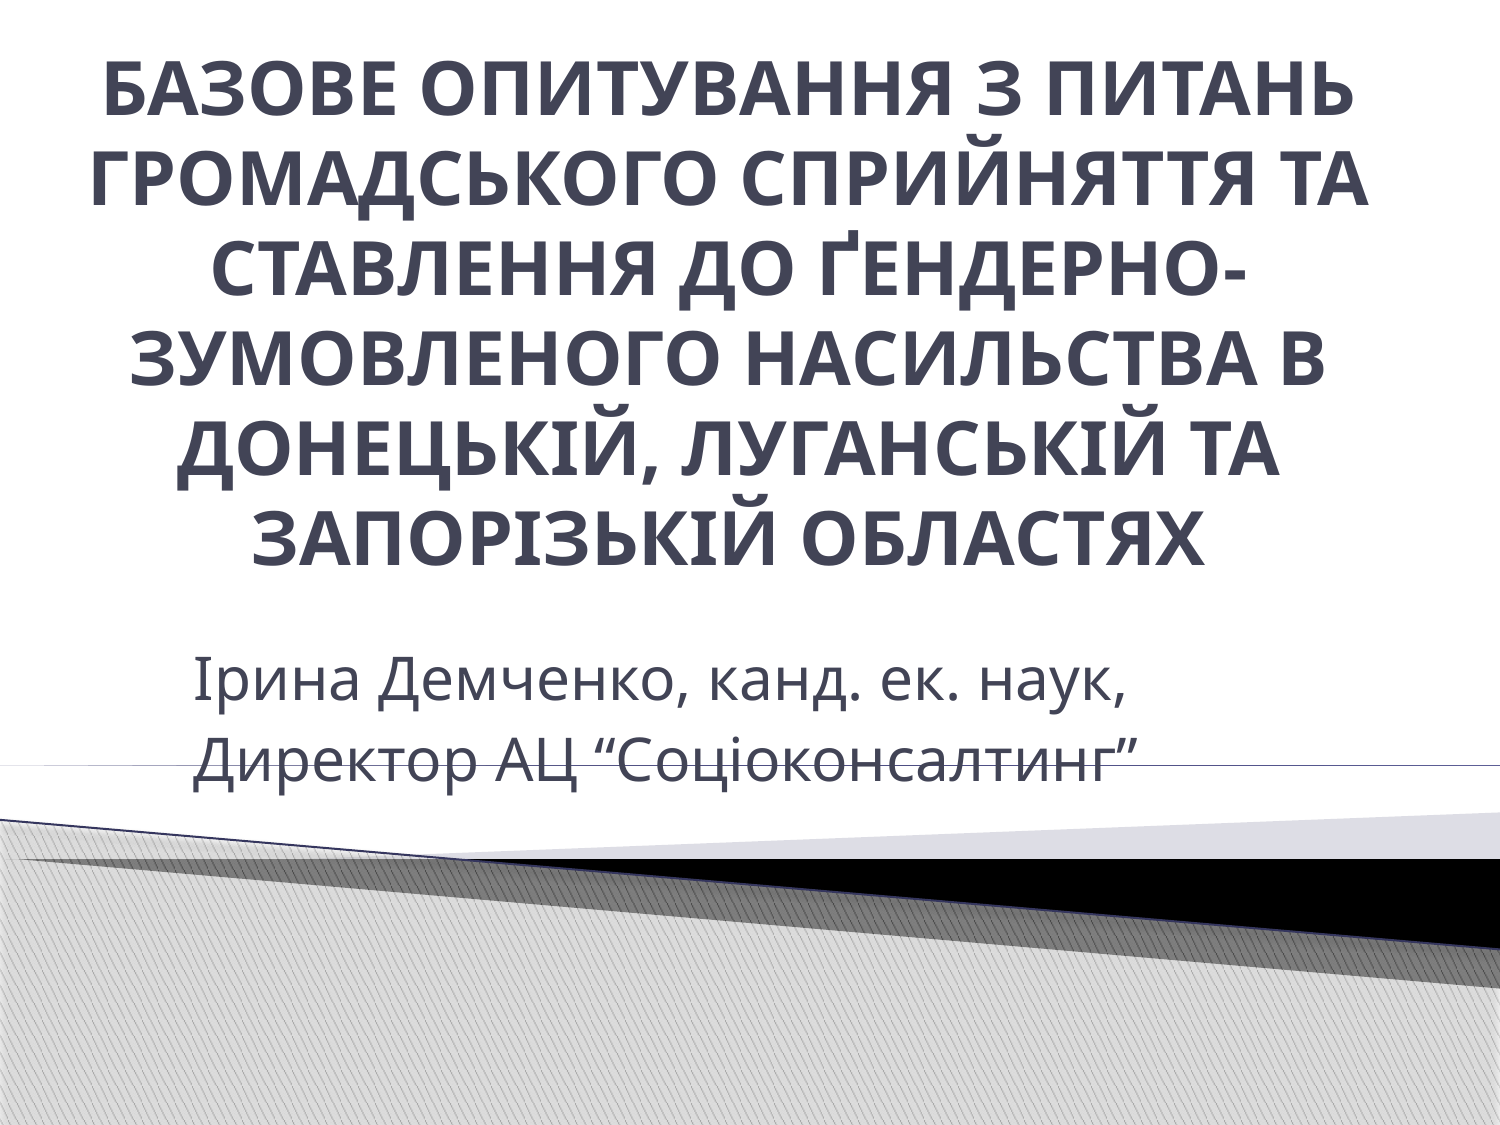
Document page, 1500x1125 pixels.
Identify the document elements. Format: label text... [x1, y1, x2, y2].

picture [5, 859, 1500, 989]
subtitle Ірина Демченко, канд. ек. наук, Директор АЦ “Соціоконсалтинг” [112, 632, 1388, 821]
title БАЗОВЕ ОПИТУВАННЯ З ПИТАНЬ ГРОМАДСЬКОГО СПРИЙНЯТТЯ ТА СТАВЛЕННЯ ДО ҐЕНДЕРНО-ЗУМОВЛЕНОГО НАСИЛЬСТВА В ДОНЕЦЬКІЙ, ЛУГАНСЬКІЙ ТА ЗАПОРІЗЬКІЙ ОБЛАСТЯХ [70, 105, 1388, 588]
